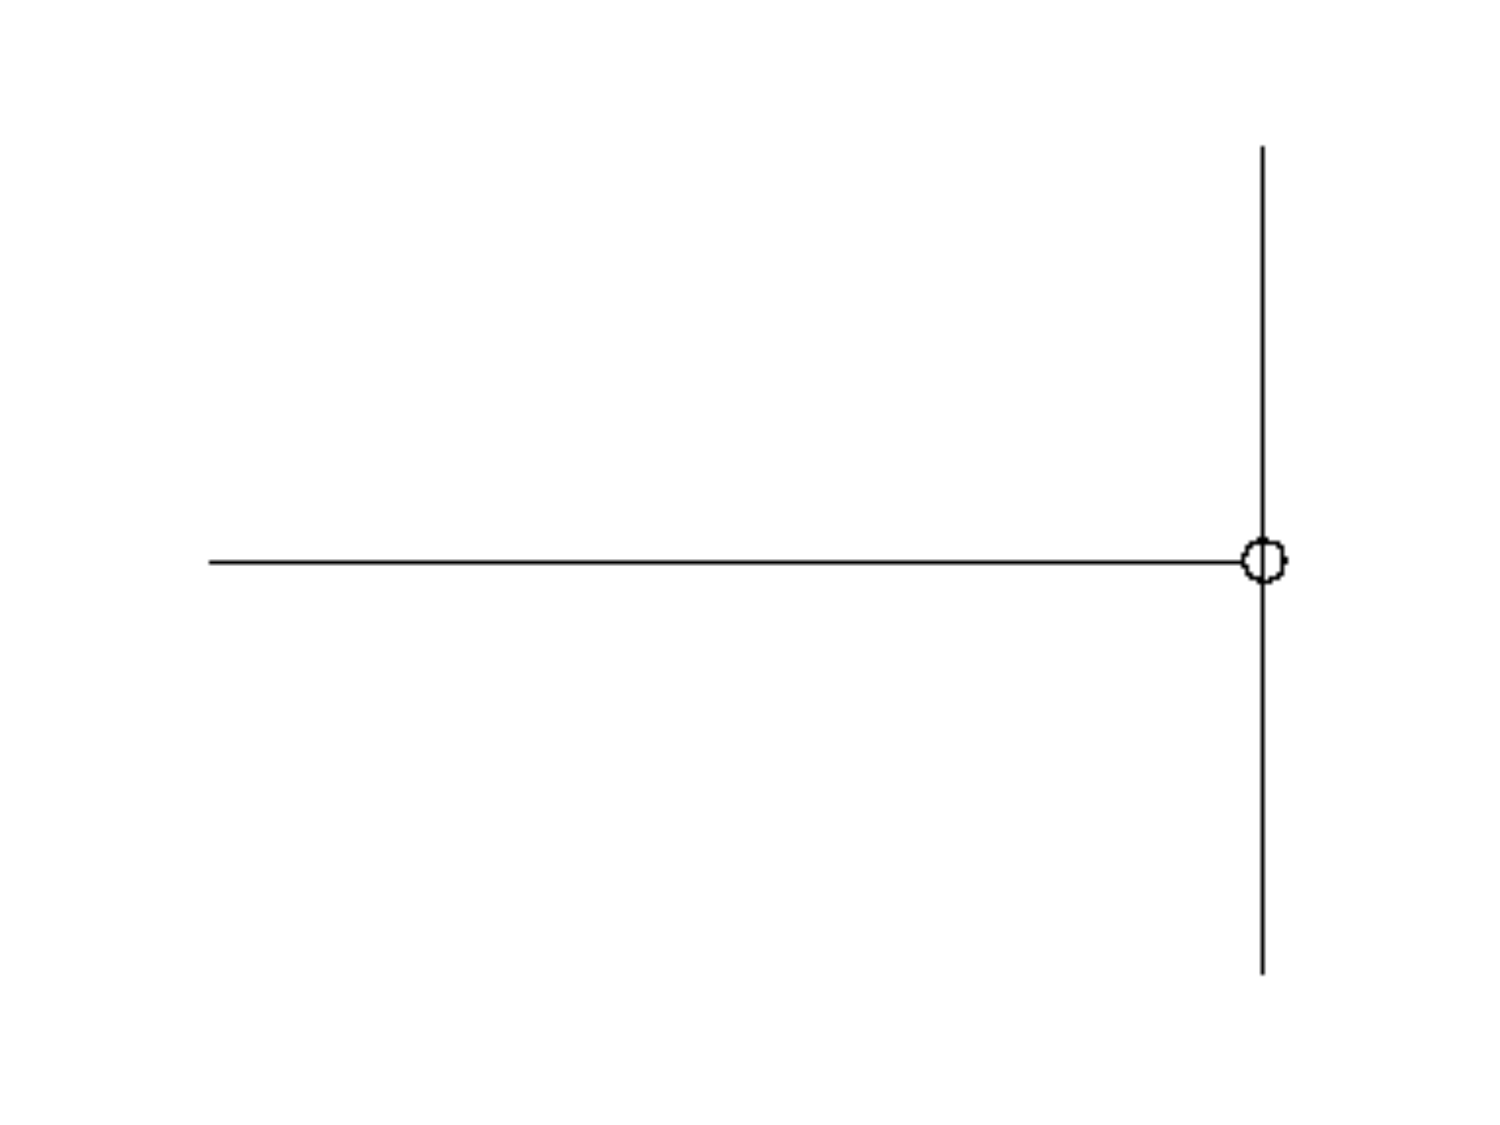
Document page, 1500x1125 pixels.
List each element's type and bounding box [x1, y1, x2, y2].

picture [187, 0, 1313, 1125]
